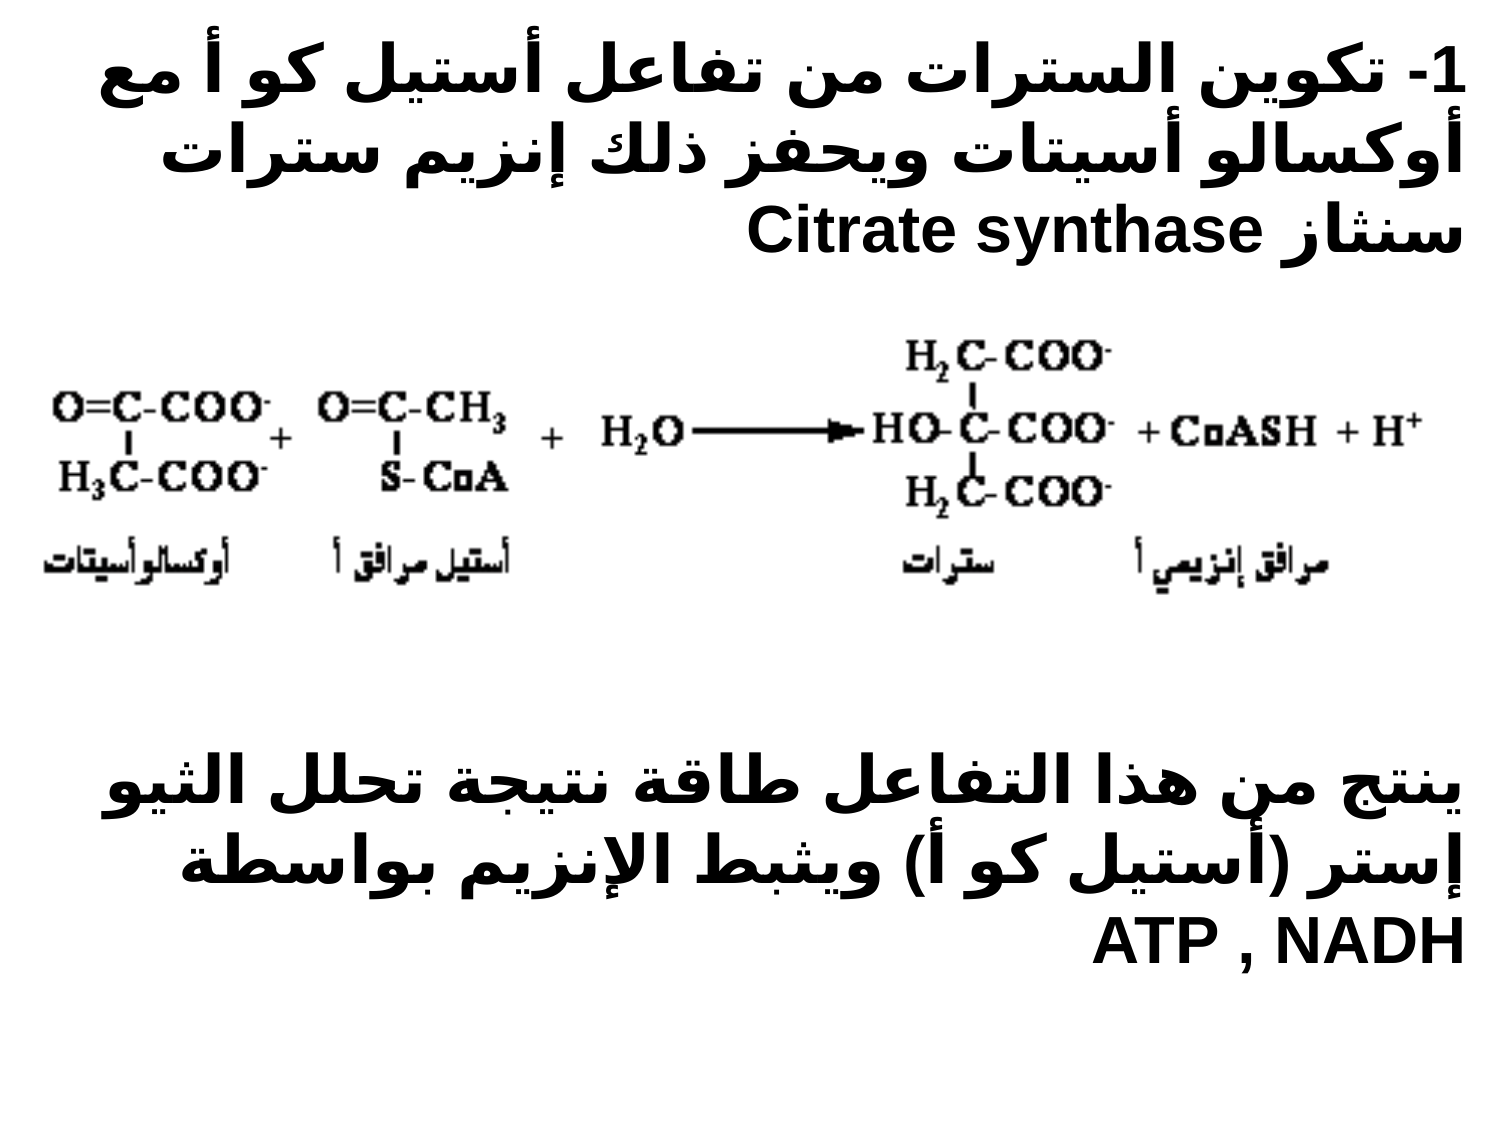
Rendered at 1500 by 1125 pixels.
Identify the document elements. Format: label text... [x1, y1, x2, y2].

text_box ينتج من هذا التفاعل طاقة نتيجة تحلل الثيو إستر (أستيل كو أ) ويثبط الإنزيم بواسطة ATP , NADH [29, 729, 1483, 985]
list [0, 323, 1483, 622]
text_box 1- تكوين السترات من تفاعل أستيل كو أ مع أوكسالو أسيتات ويحفز ذلك إنزيم سترات سنثاز Citrate synthase [29, 18, 1483, 274]
